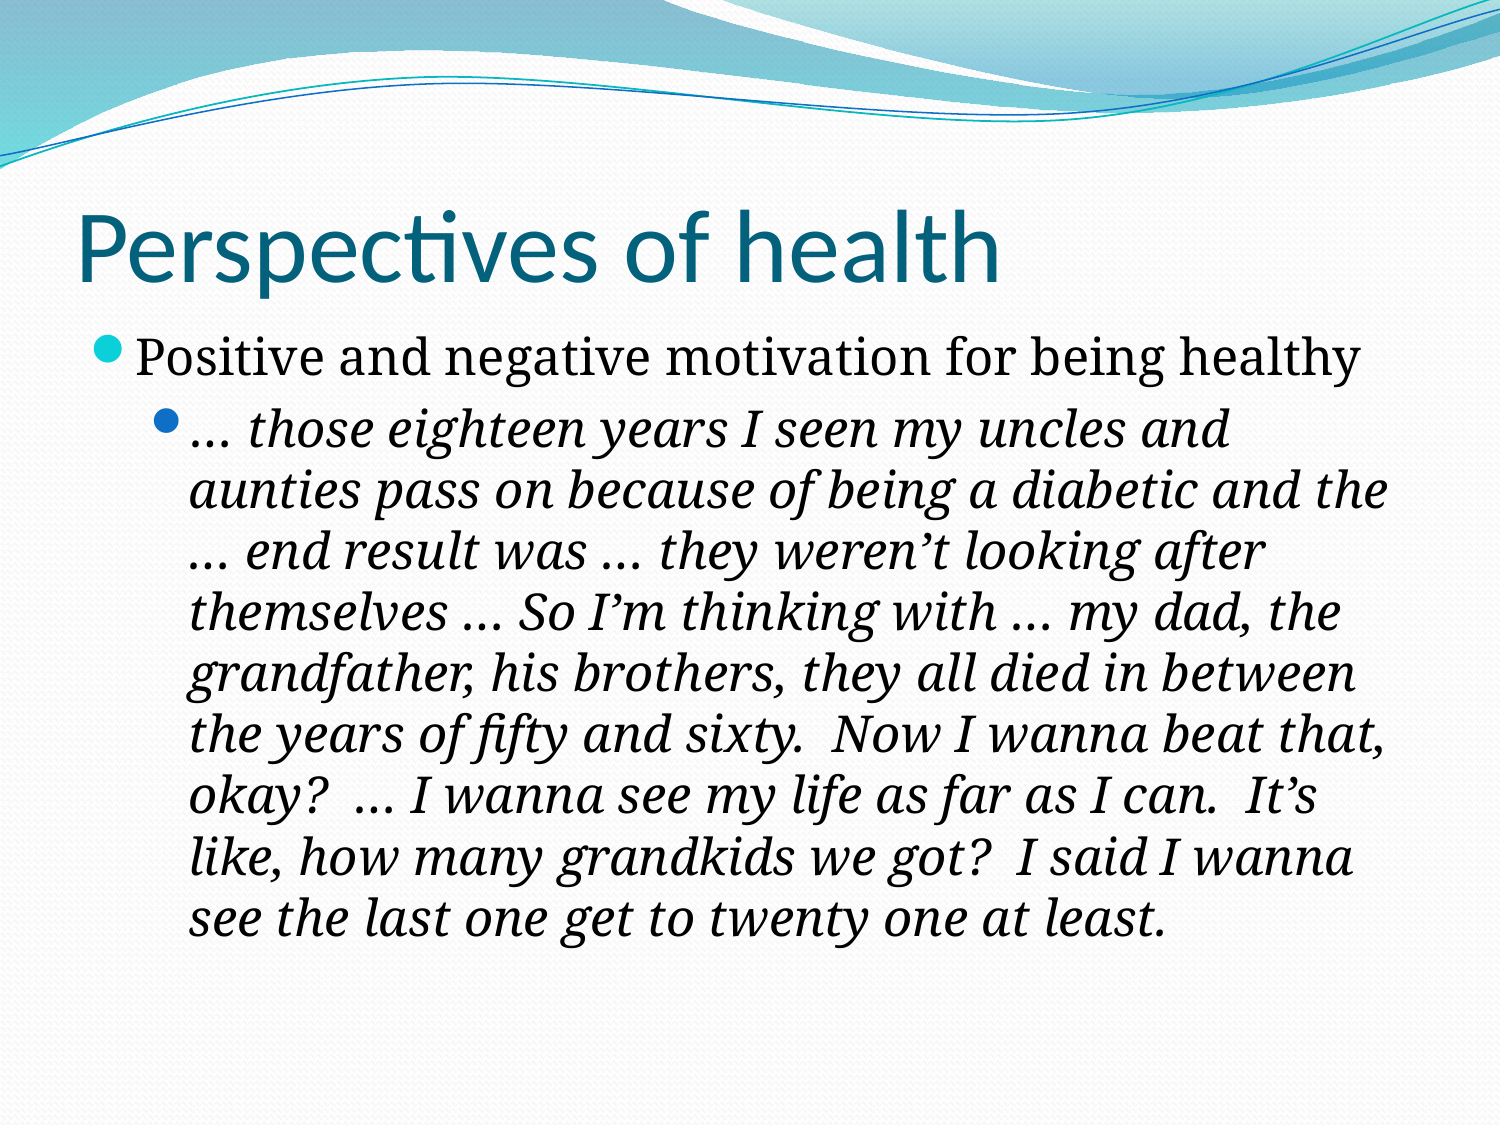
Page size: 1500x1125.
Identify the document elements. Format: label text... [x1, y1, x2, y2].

title Perspectives of health [75, 115, 1425, 303]
list Positive and negative motivation for being healthy … those eighteen years I seen my uncles and aunties pass on because of being a diabetic and the … end result was … they weren’t looking after themselves … So I’m thinking with … my dad, the grandfather, his brothers, they all died in between the years of fifty and sixty. Now I wanna beat that, okay? … I wanna see my life as far as I can. It’s like, how many grandkids we got? I said I wanna see the last one get to twenty one at least. [75, 317, 1425, 1038]
